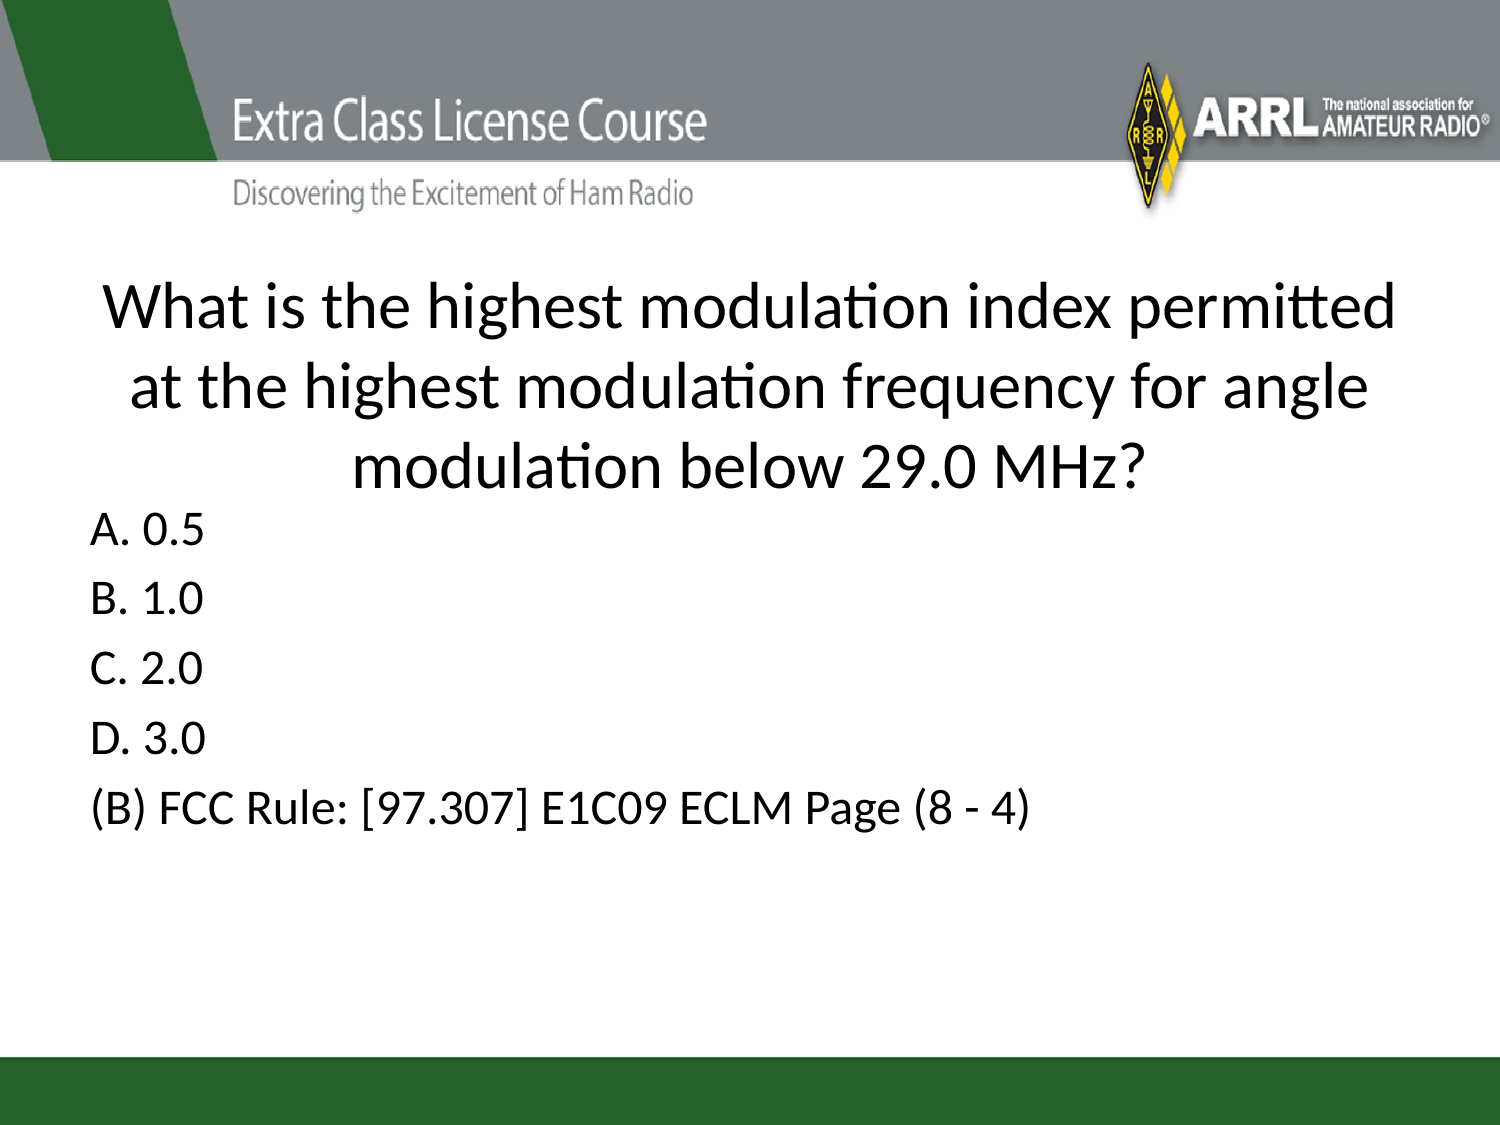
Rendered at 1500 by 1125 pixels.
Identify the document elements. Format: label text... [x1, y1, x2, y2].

picture [0, 0, 1500, 1125]
title What is the highest modulation index permitted at the highest modulation frequency for angle modulation below 29.0 MHz? [75, 254, 1425, 443]
list A. 0.5 B. 1.0 C. 2.0 D. 3.0 (B) FCC Rule: [97.307] E1C09 ECLM Page (8 - 4) [75, 487, 1425, 1005]
